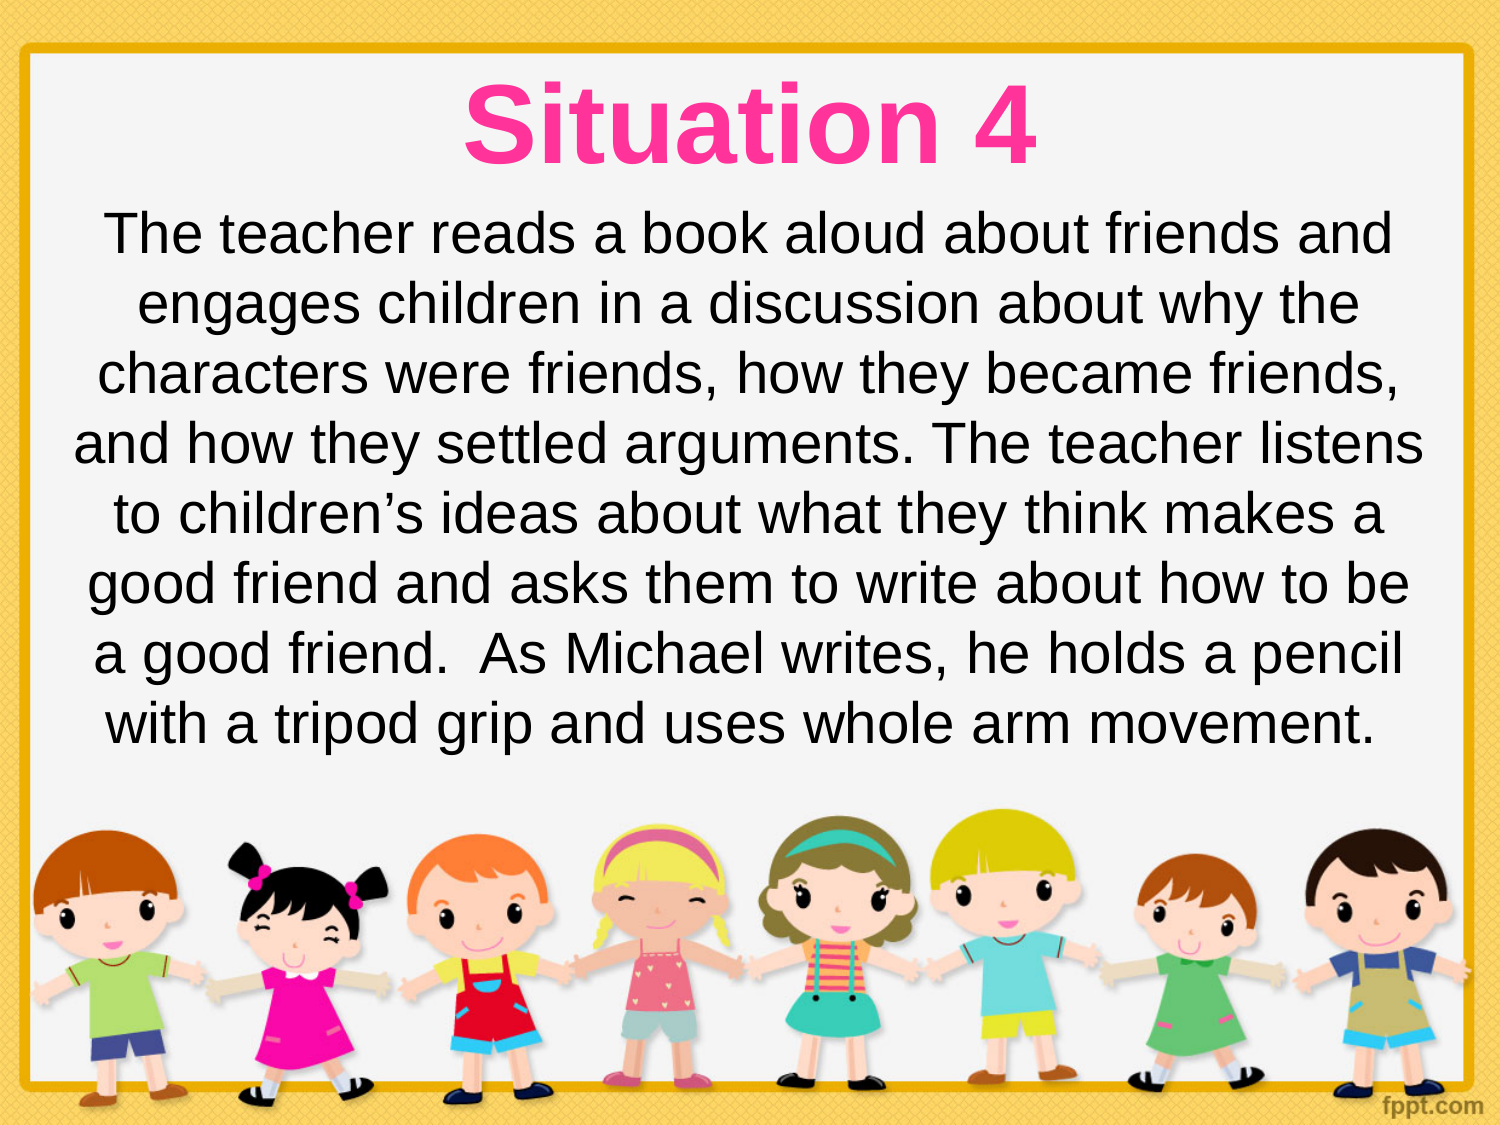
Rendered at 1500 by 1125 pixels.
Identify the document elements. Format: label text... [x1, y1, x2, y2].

list The teacher reads a book aloud about friends and engages children in a discussion about why the characters were friends, how they became friends, and how they settled arguments. The teacher listens to children’s ideas about what they think makes a good friend and asks them to write about how to be a good friend. As Michael writes, he holds a pencil with a tripod grip and uses whole arm movement. [50, 187, 1450, 1005]
title Situation 4 [75, 24, 1425, 187]
picture [0, 0, 1500, 1125]
